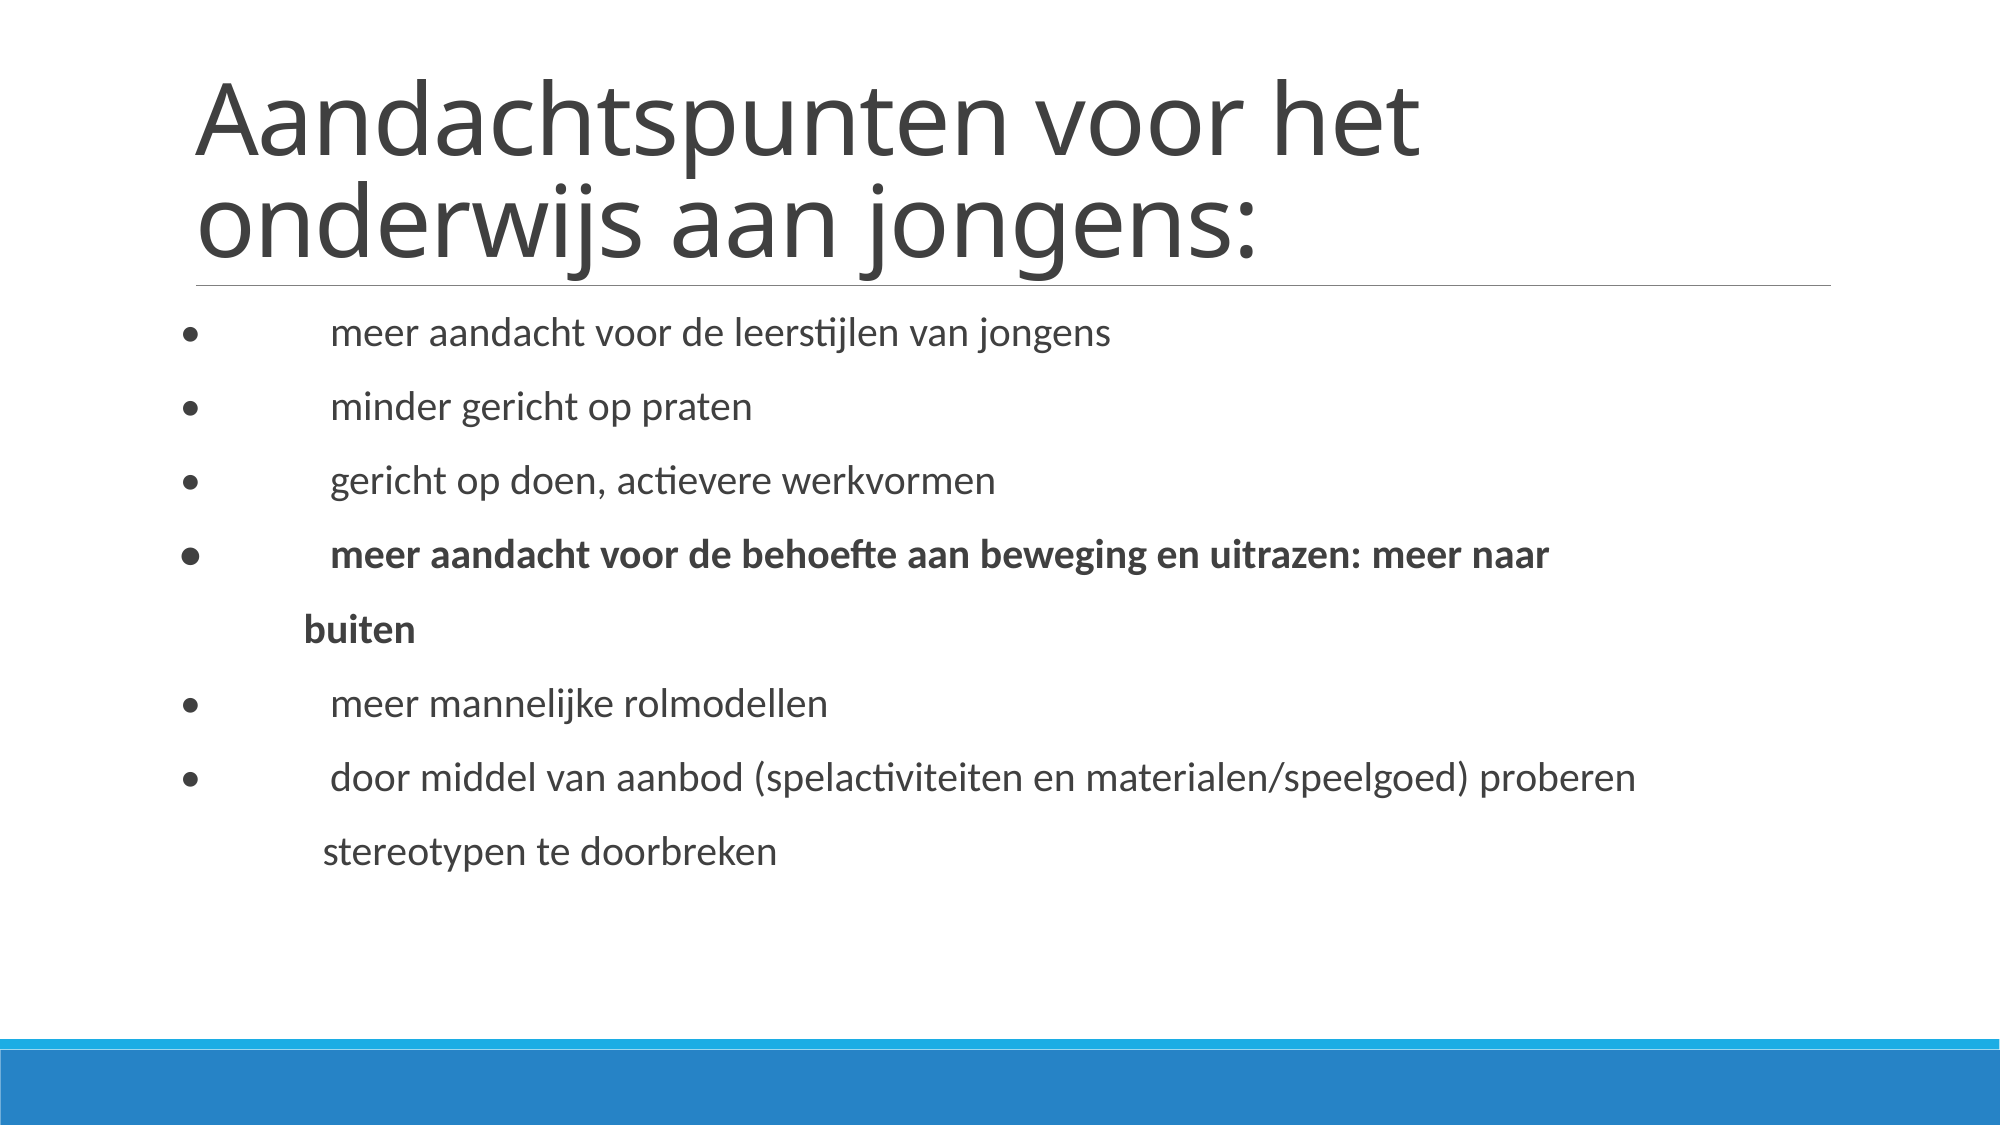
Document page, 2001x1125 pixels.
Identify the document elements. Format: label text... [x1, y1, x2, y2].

list • meer aandacht voor de leerstijlen van jongens • minder gericht op praten • gericht op doen, actievere werkvormen • meer aandacht voor de behoefte aan beweging en uitrazen: meer naar buiten • meer mannelijke rolmodellen • door middel van aanbod (spelactiviteiten en materialen/speelgoed) proberen stereotypen te doorbreken [180, 302, 1830, 963]
title Aandachtspunten voor het onderwijs aan jongens: [180, 47, 1830, 285]
